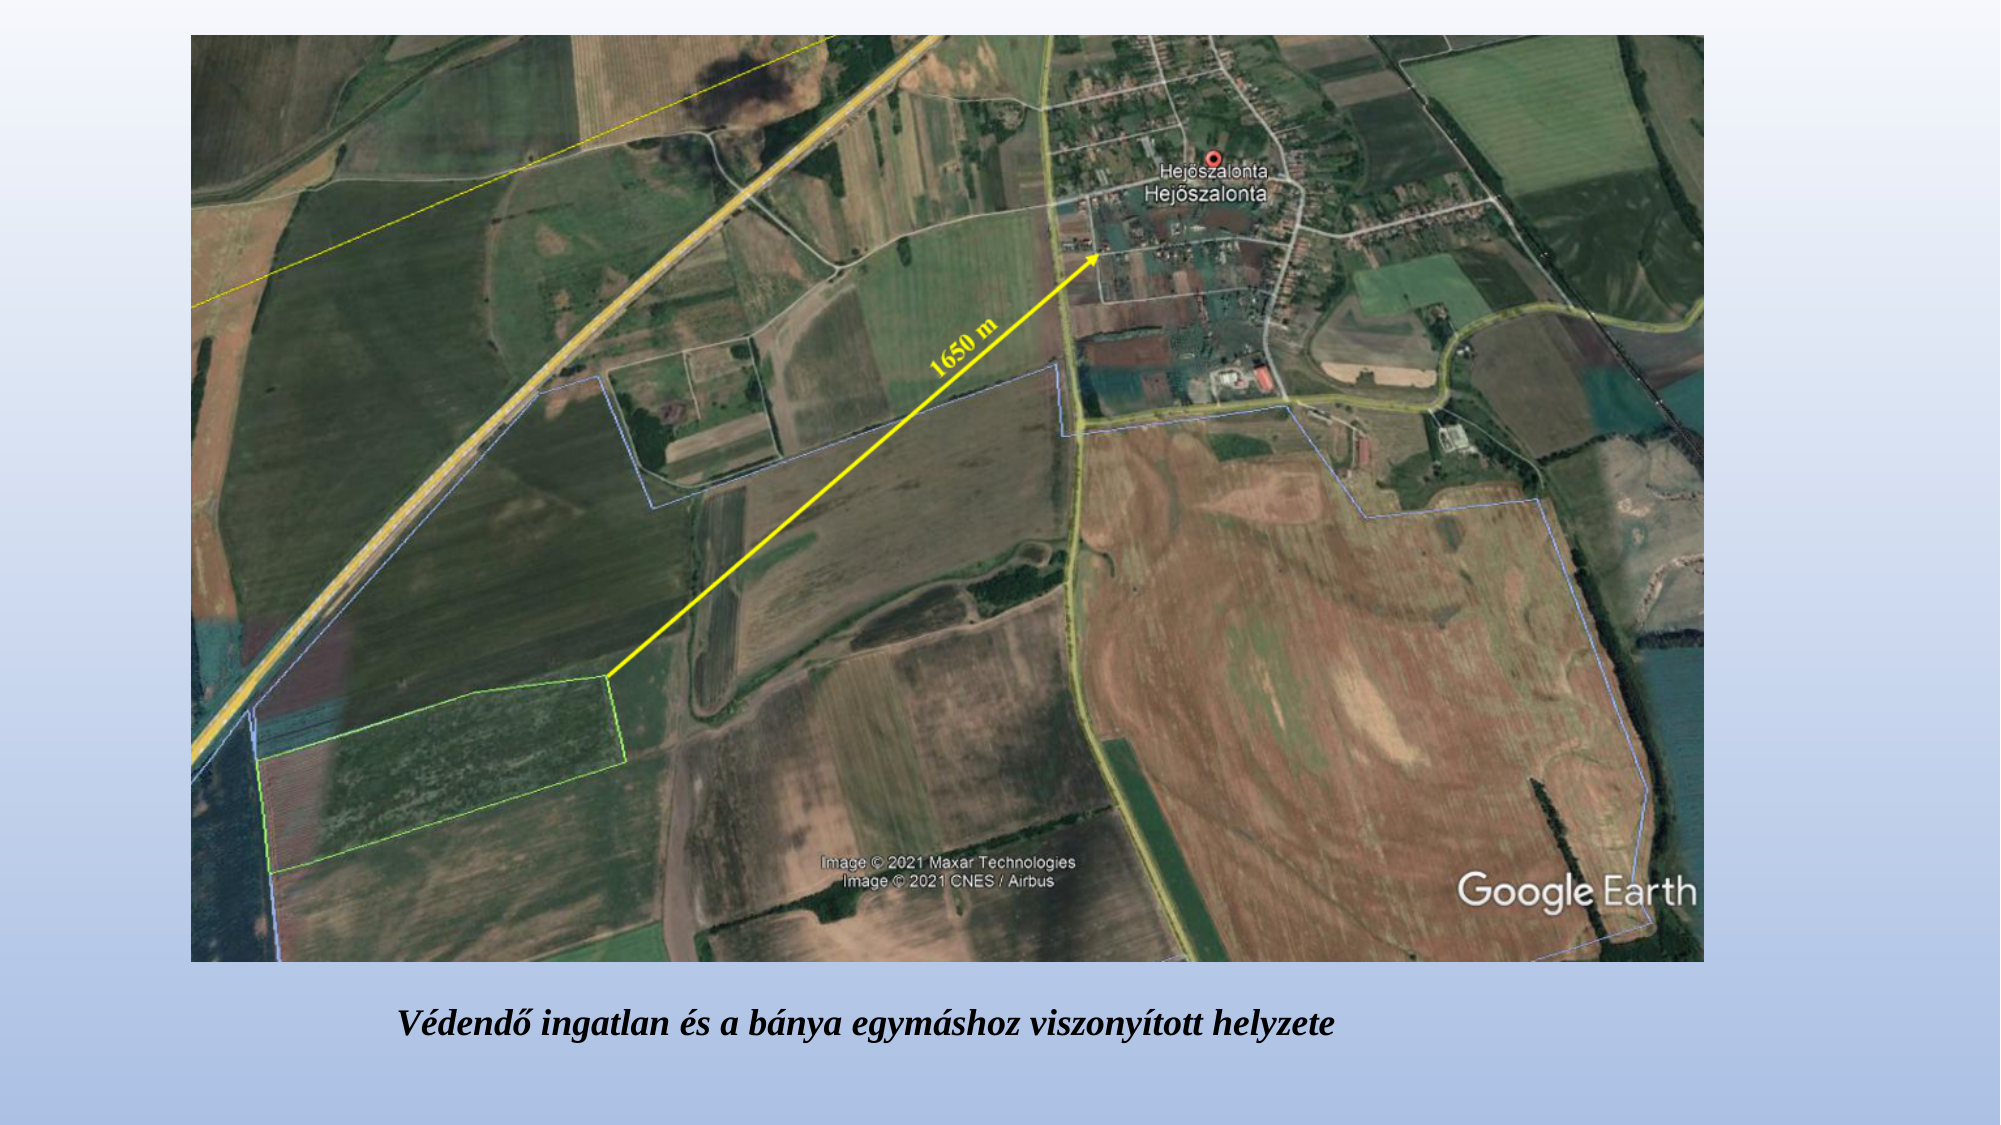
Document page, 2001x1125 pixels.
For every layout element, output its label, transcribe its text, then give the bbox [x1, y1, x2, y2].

text_box Védendő ingatlan és a bánya egymáshoz viszonyított helyzete [381, 990, 1673, 1050]
picture [191, 35, 1704, 962]
